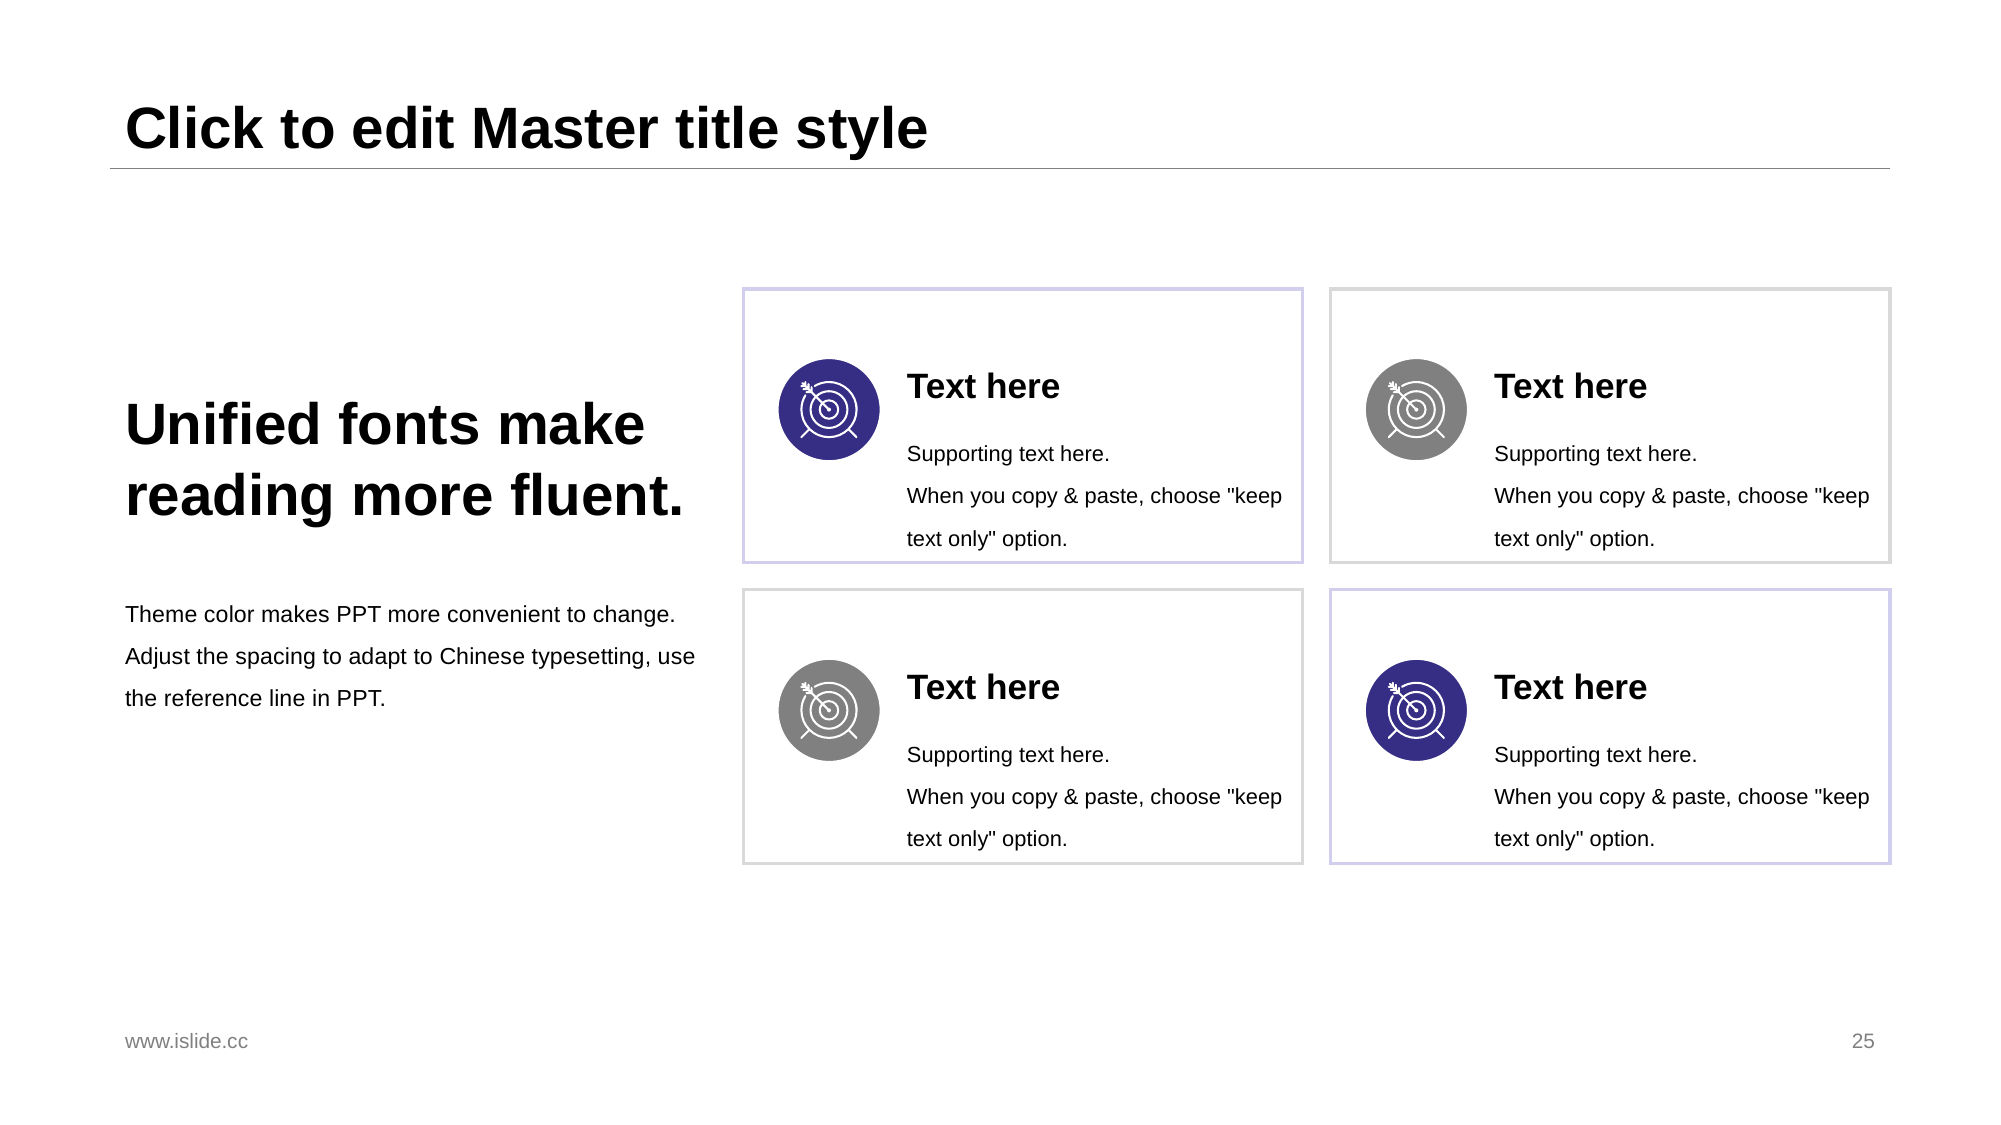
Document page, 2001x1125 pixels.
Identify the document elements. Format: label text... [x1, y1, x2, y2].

footer www.islide.cc [109, 1023, 790, 1058]
slide_number 25 [1412, 1023, 1890, 1058]
title Click to edit Master title style [109, 0, 1890, 169]
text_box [109, 289, 1891, 864]
